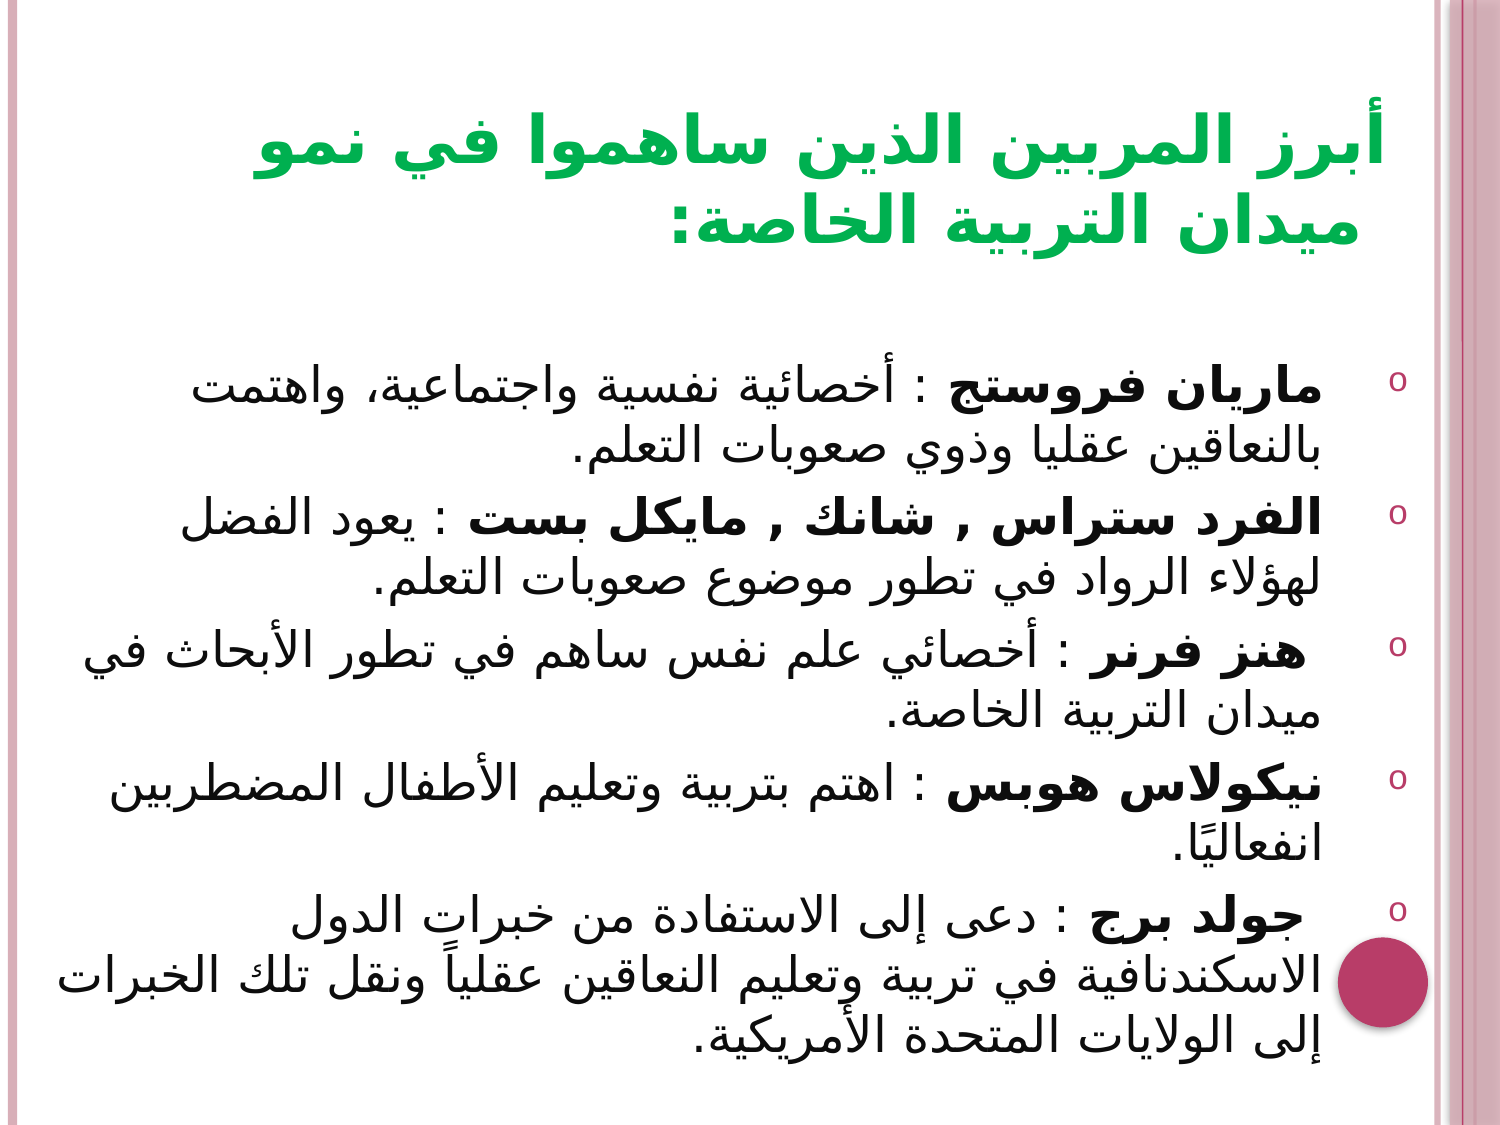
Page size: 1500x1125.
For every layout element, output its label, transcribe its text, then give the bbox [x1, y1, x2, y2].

list أبرز المربين الذين ساهموا في نمو ميدان التربية الخاصة: ماريان فروستج : أخصائية نفسية واجتماعية، واهتمت بالنعاقين عقليا وذوي صعوبات التعلم. الفرد ستراس , شانك , مايكل بست : يعود الفضل لهؤلاء الرواد في تطور موضوع صعوبات التعلم. هنز فرنر : أخصائي علم نفس ساهم في تطور الأبحاث في ميدان التربية الخاصة. نيكولاس هوبس : اهتم بتربية وتعليم الأطفال المضطربين انفعاليًا. جولد برج : دعى إلى الاستفادة من خبرات الدول الاسكندنافية في تربية وتعليم النعاقين عقلياً ونقل تلك الخبرات إلى الولايات المتحدة الأمريكية. [41, 90, 1424, 882]
